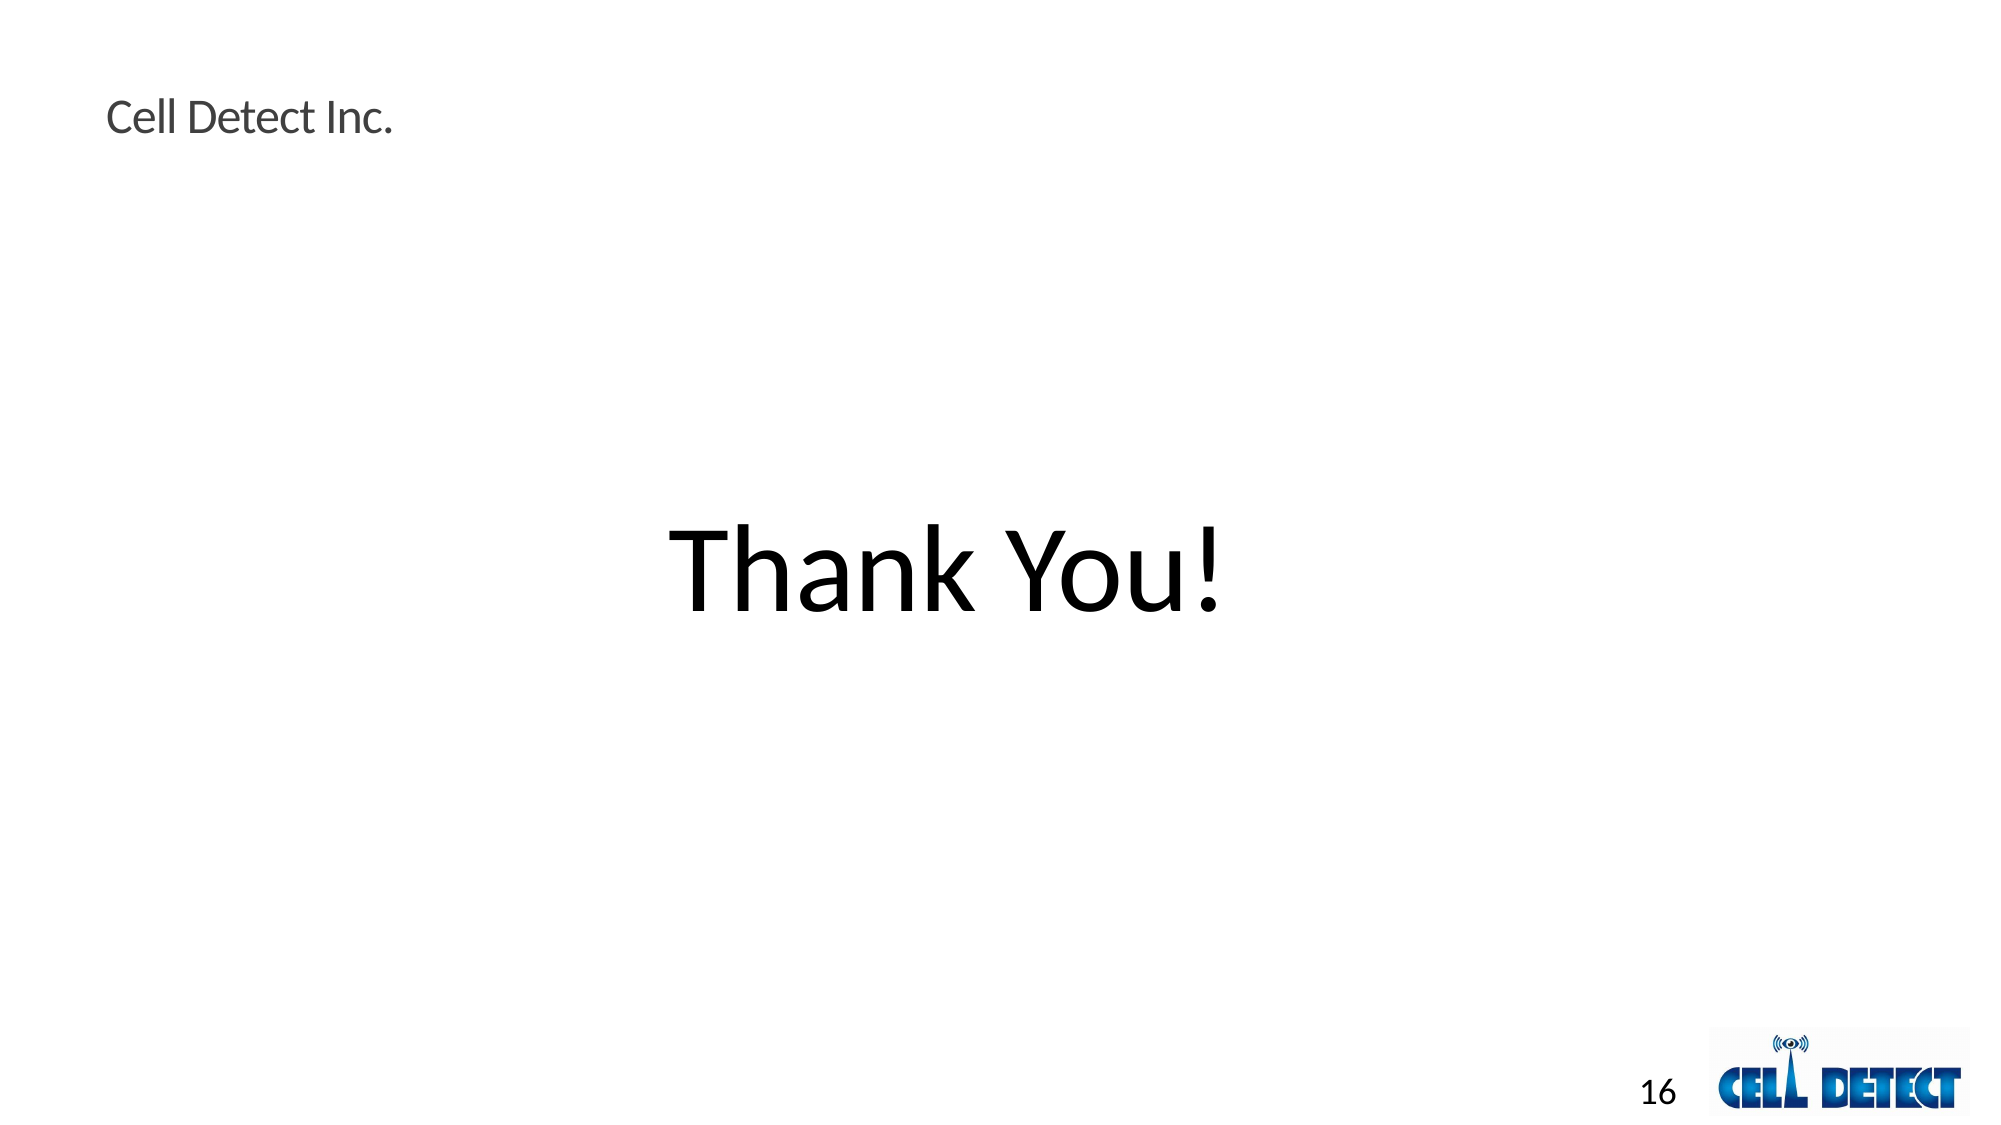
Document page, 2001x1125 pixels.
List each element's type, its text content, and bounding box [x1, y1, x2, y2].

text_box Thank You! [653, 479, 2000, 644]
title Cell Detect Inc. [91, 55, 1956, 152]
picture [1708, 1027, 1971, 1116]
slide_number 16 [1624, 1059, 1706, 1120]
